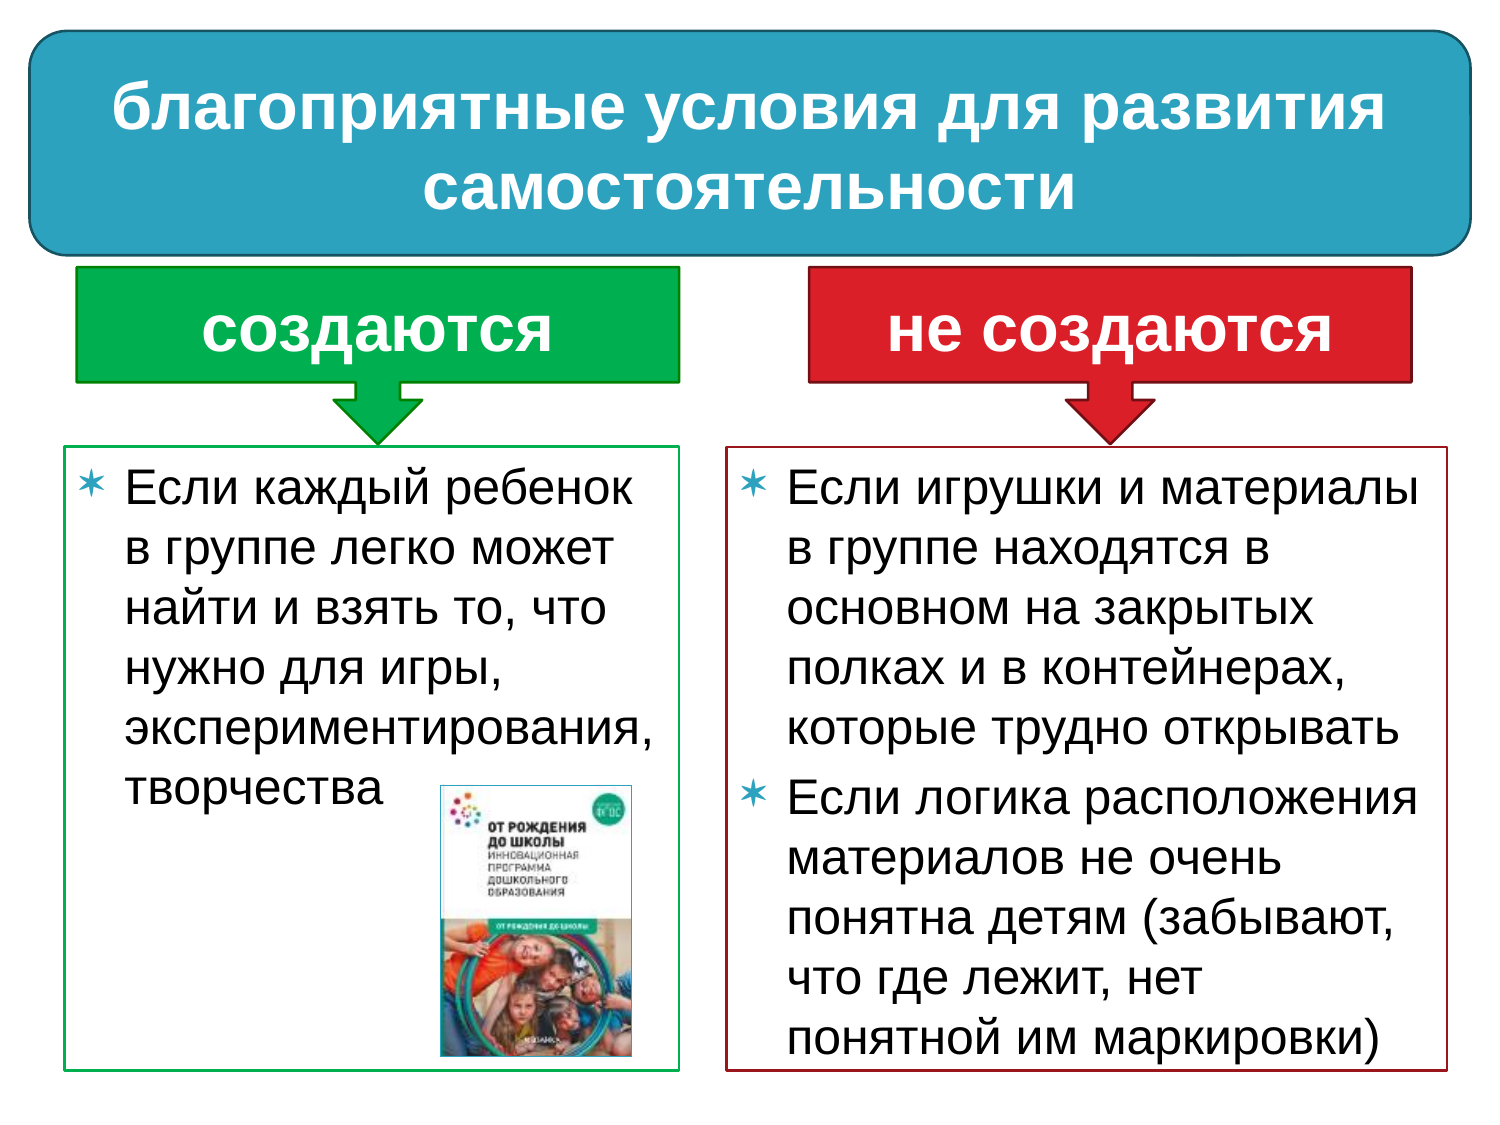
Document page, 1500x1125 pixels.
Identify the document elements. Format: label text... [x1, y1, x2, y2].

text_box благоприятные условия для развития самостоятельности [28, 29, 1472, 257]
text_box не создаются [807, 265, 1413, 446]
list Если каждый ребенок в группе легко может найти и взять то, что нужно для игры, экспериментирования, творчества [63, 445, 680, 1072]
text_box создаются [75, 265, 681, 446]
list Если игрушки и материалы в группе находятся в основном на закрытых полках и в контейнерах, которые трудно открывать Если логика расположения материалов не очень понятна детям (забывают, что где лежит, нет понятной им маркировки) [725, 446, 1448, 1072]
picture [440, 784, 633, 1057]
